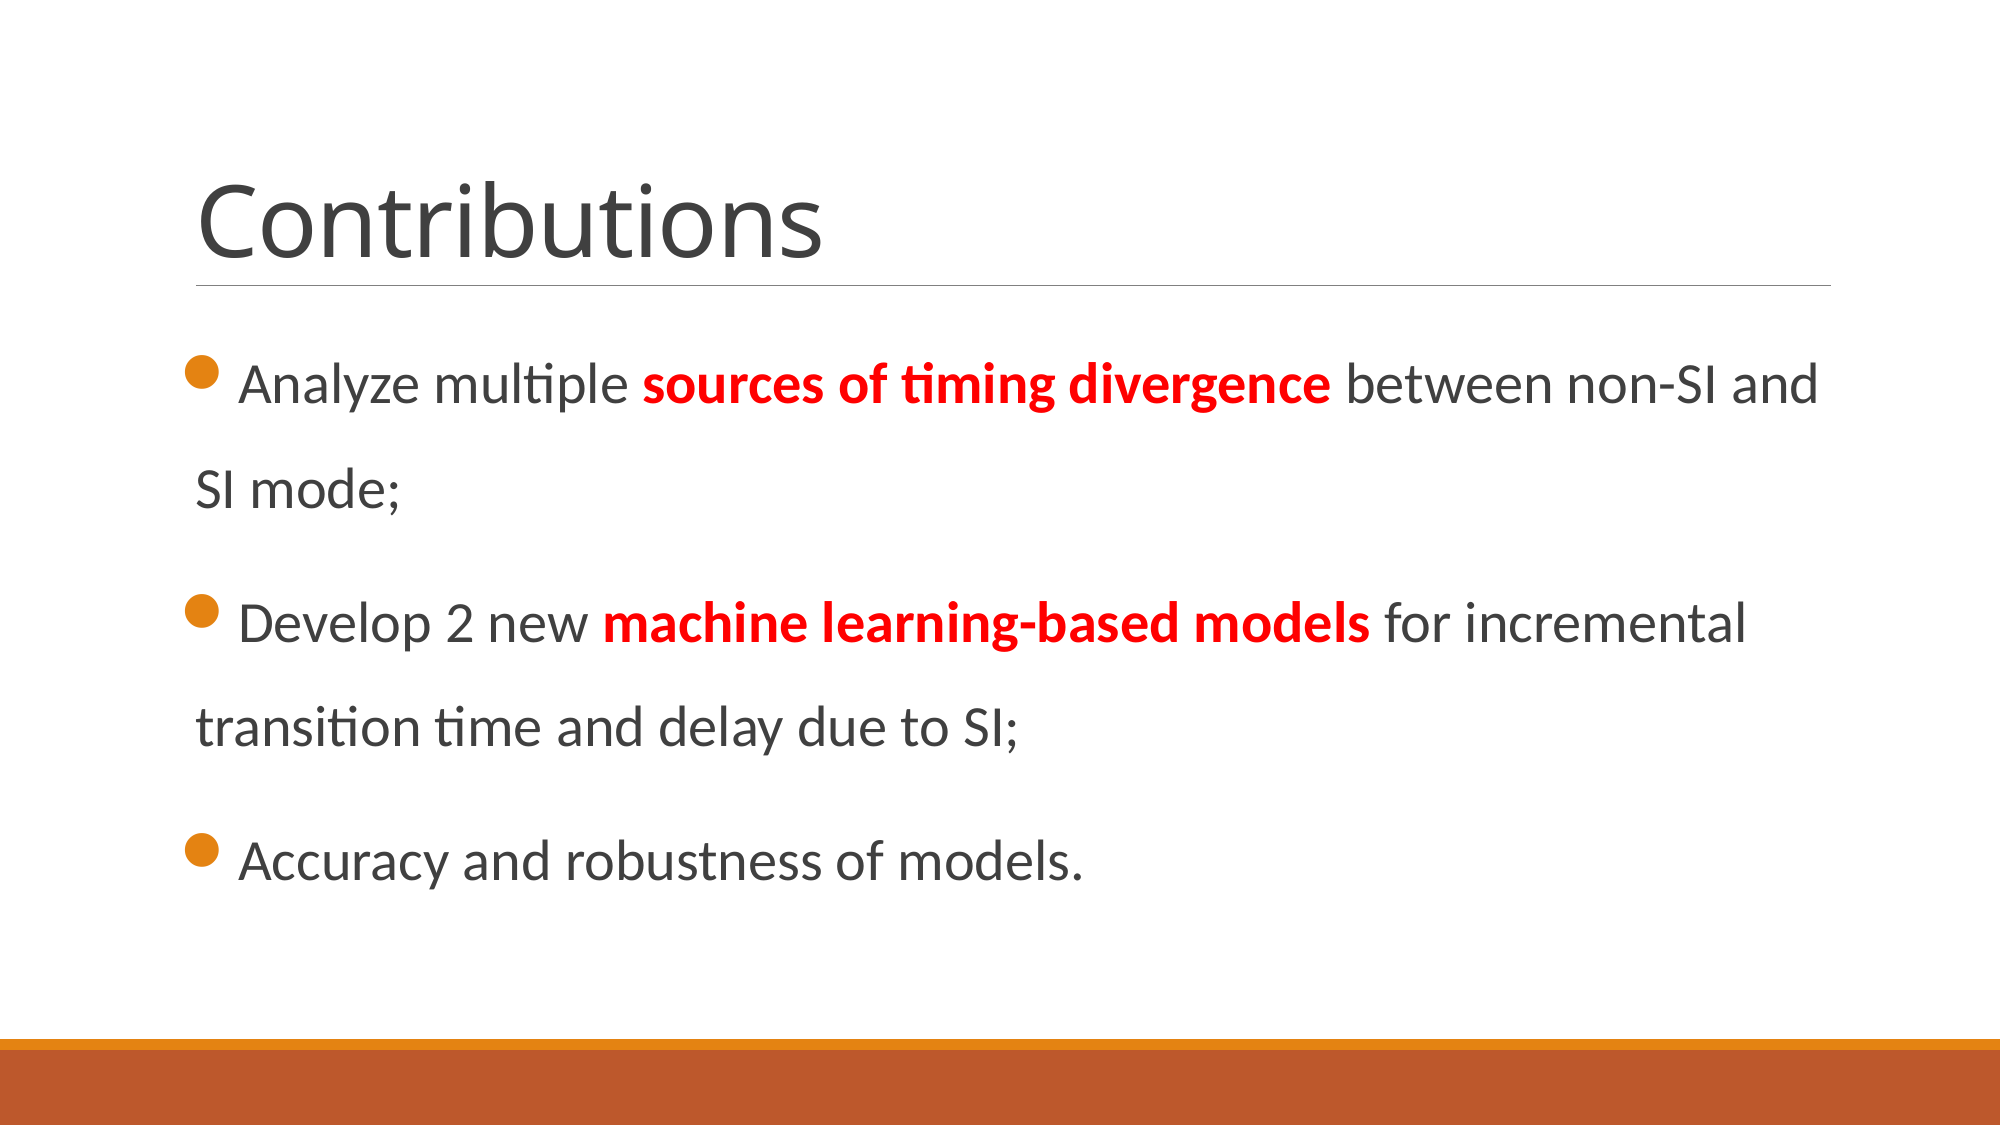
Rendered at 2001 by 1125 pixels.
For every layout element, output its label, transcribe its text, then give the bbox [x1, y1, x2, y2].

list Analyze multiple sources of timing divergence between non-SI and SI mode; Develop 2 new machine learning-based models for incremental transition time and delay due to SI; Accuracy and robustness of models. [180, 302, 1830, 963]
title Contributions [180, 47, 1830, 285]
